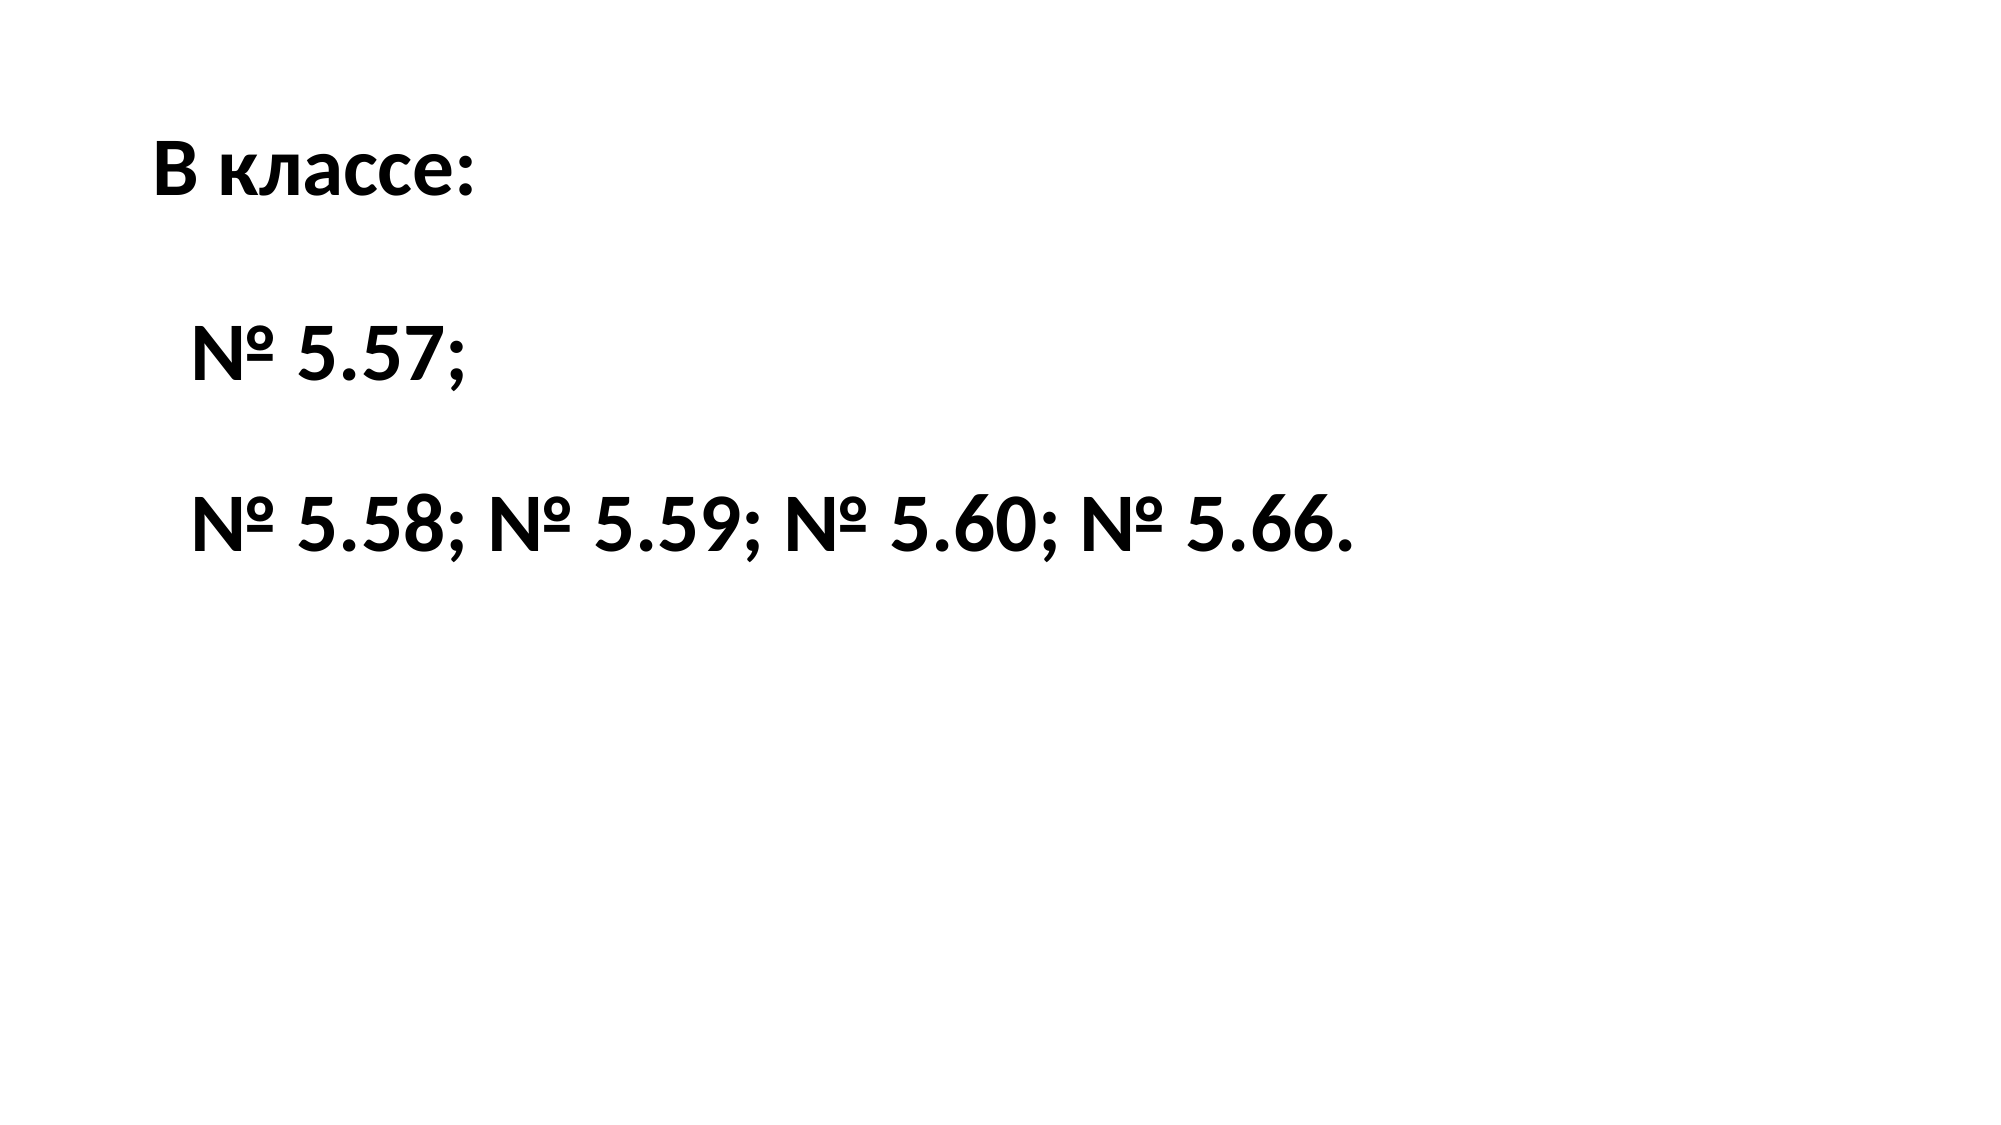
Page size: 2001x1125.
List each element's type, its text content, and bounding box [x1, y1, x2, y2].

list № 5.57; № 5.58; № 5.59; № 5.60; № 5.66. [175, 239, 1696, 881]
title В классе: [137, 59, 1863, 278]
